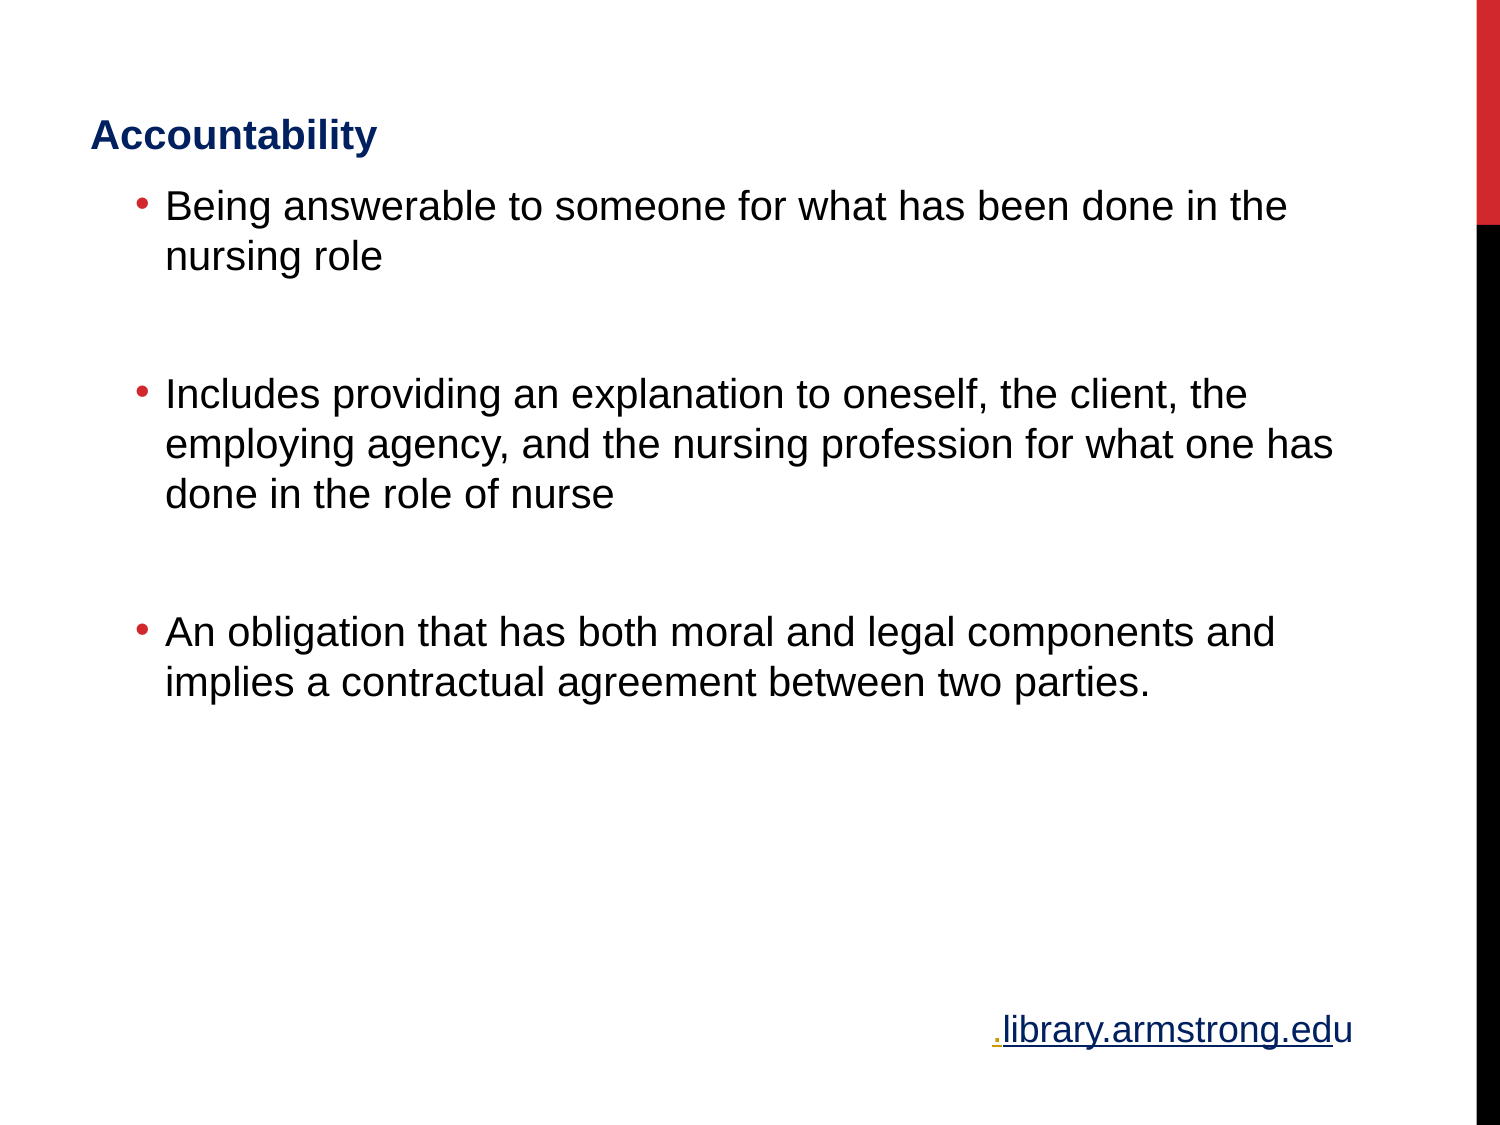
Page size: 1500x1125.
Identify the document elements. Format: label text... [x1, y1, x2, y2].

list Accountability Being answerable to someone for what has been done in the nursing role Includes providing an explanation to oneself, the client, the employing agency, and the nursing profession for what one has done in the role of nurse An obligation that has both moral and legal components and implies a contractual agreement between two parties. [75, 99, 1425, 1005]
text_box .library.armstrong.edu [977, 998, 1369, 1058]
